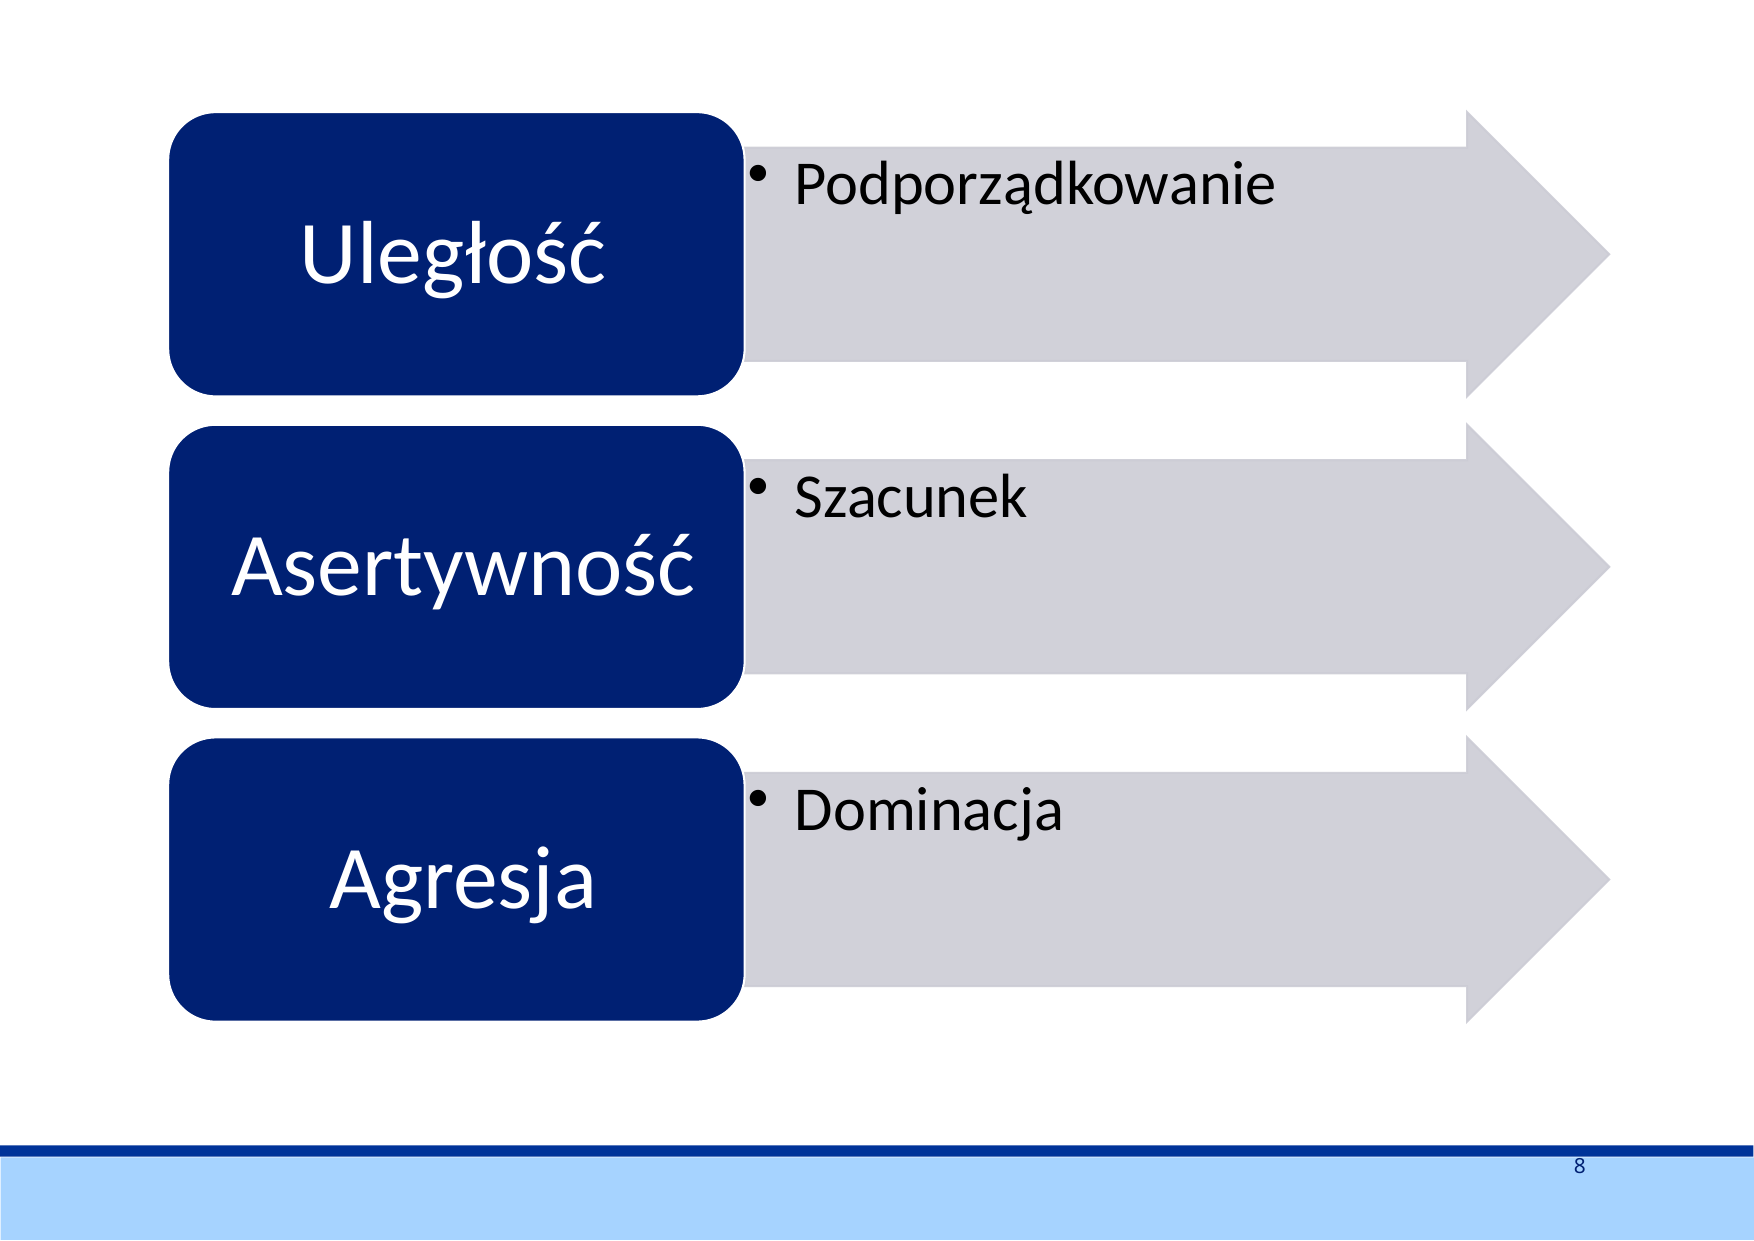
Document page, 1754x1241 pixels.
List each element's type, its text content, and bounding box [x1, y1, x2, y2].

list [168, 112, 1610, 1022]
slide_number 8 [1408, 1151, 1586, 1182]
